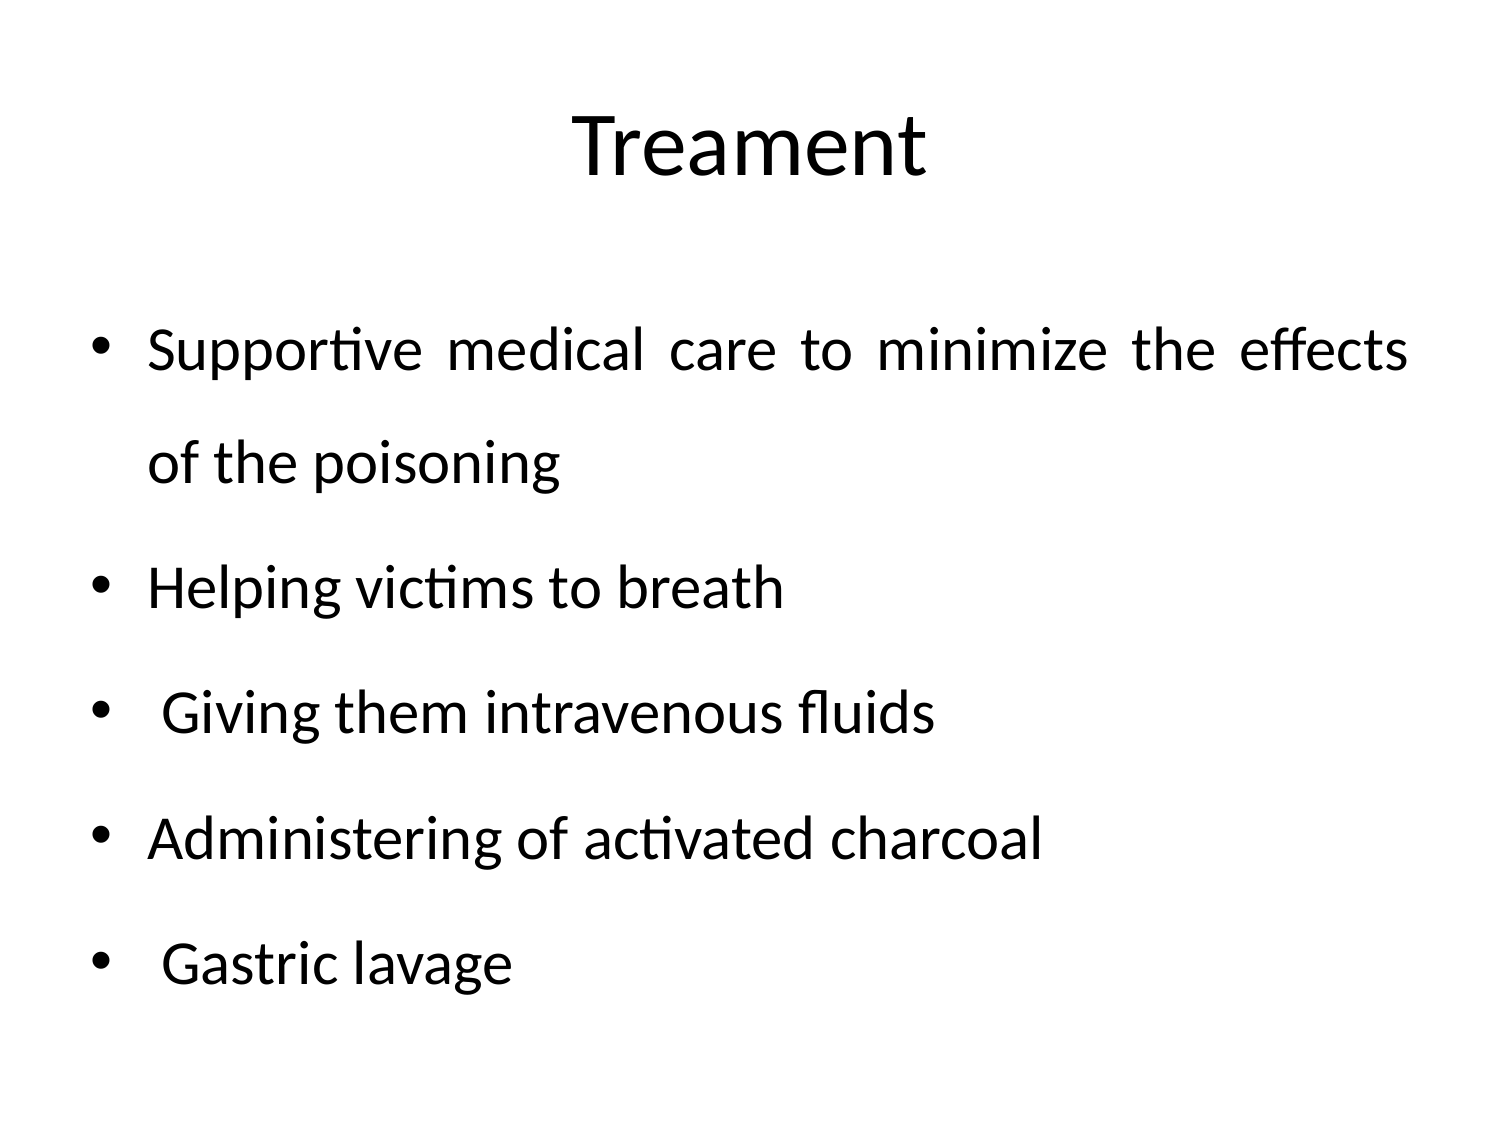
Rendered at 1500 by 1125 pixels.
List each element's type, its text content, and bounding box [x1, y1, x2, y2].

title Treament [75, 45, 1425, 233]
list Supportive medical care to minimize the effects of the poisoning Helping victims to breath Giving them intravenous fluids Administering of activated charcoal Gastric lavage [75, 262, 1425, 1005]
